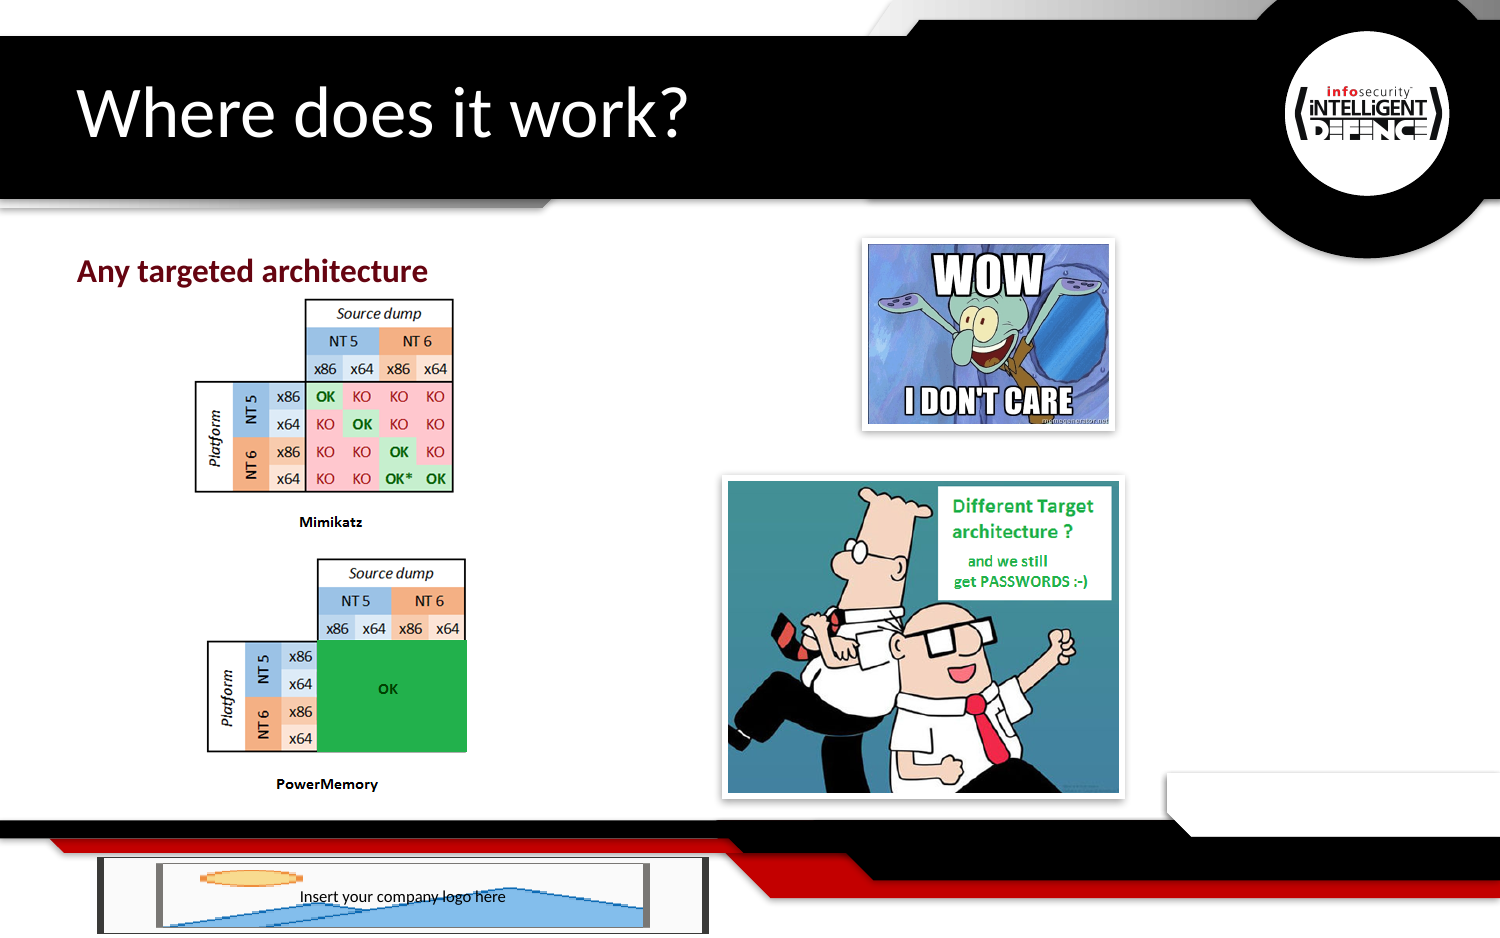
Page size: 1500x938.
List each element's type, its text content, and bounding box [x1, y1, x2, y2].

picture [727, 480, 1119, 794]
picture [867, 244, 1110, 425]
list Any targeted architecture [76, 244, 1294, 798]
picture [74, 853, 732, 938]
picture [187, 291, 516, 812]
title Where does it work? [76, 38, 1199, 195]
